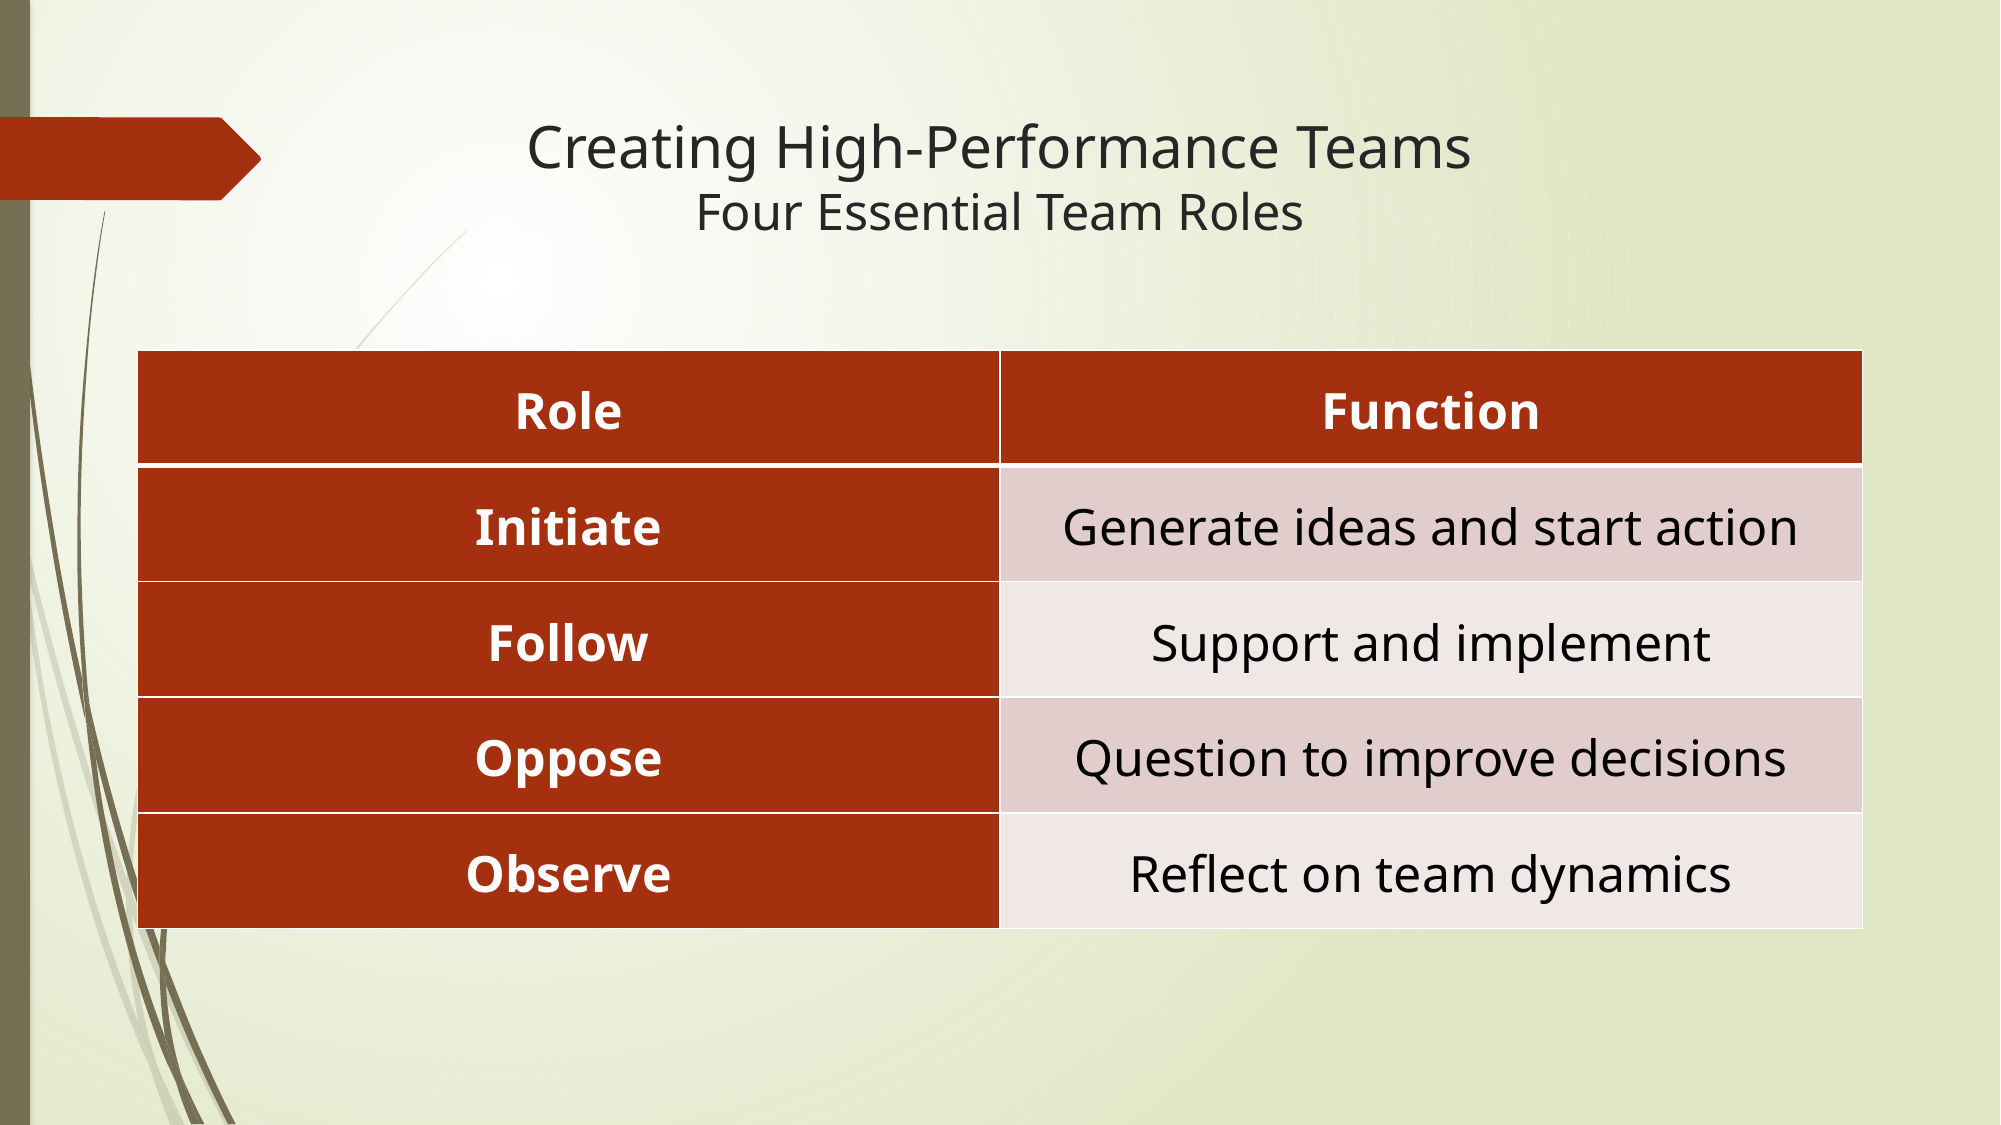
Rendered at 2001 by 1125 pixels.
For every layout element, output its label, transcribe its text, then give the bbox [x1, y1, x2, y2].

table_cell Observe [138, 814, 999, 928]
table_cell Initiate [138, 468, 999, 581]
title Creating High-Performance Teams Four Essential Team Roles [137, 102, 1863, 321]
table_header Function [1001, 351, 1862, 463]
table_cell Generate ideas and start action [1001, 468, 1862, 581]
table_cell Follow [138, 582, 999, 696]
table_cell Reflect on team dynamics [1001, 814, 1862, 928]
table_cell Support and implement [1001, 582, 1862, 696]
table_cell Oppose [138, 698, 999, 812]
table_cell Question to improve decisions [1001, 698, 1862, 812]
table_header Role [138, 351, 999, 463]
